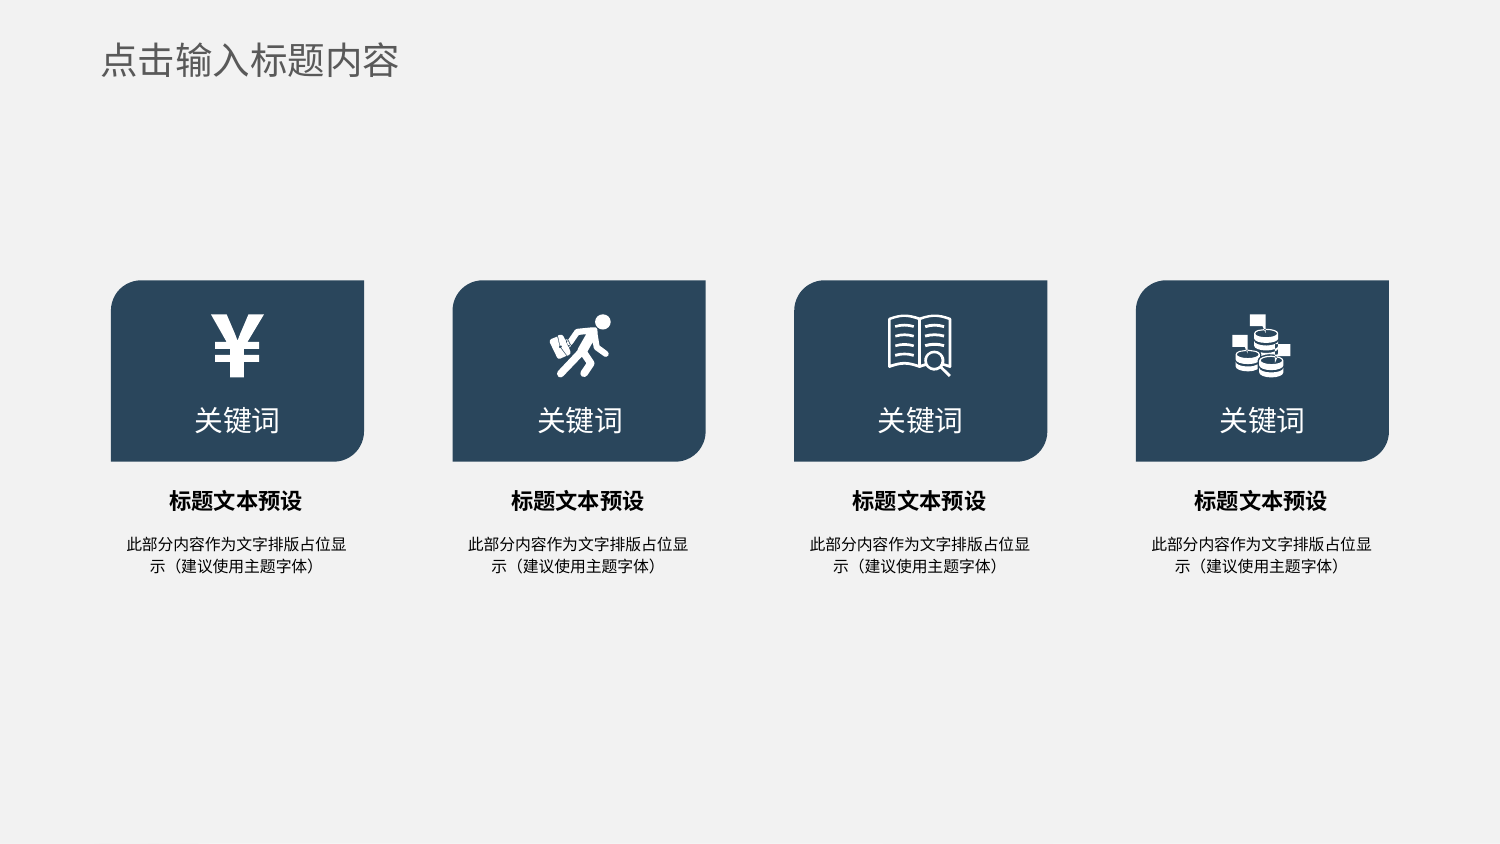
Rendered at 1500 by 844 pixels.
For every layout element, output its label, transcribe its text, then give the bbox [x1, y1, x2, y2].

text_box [110, 280, 365, 585]
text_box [793, 280, 1048, 585]
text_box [1135, 280, 1390, 585]
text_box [452, 280, 706, 585]
text_box 点击输入标题内容 [100, 28, 450, 91]
